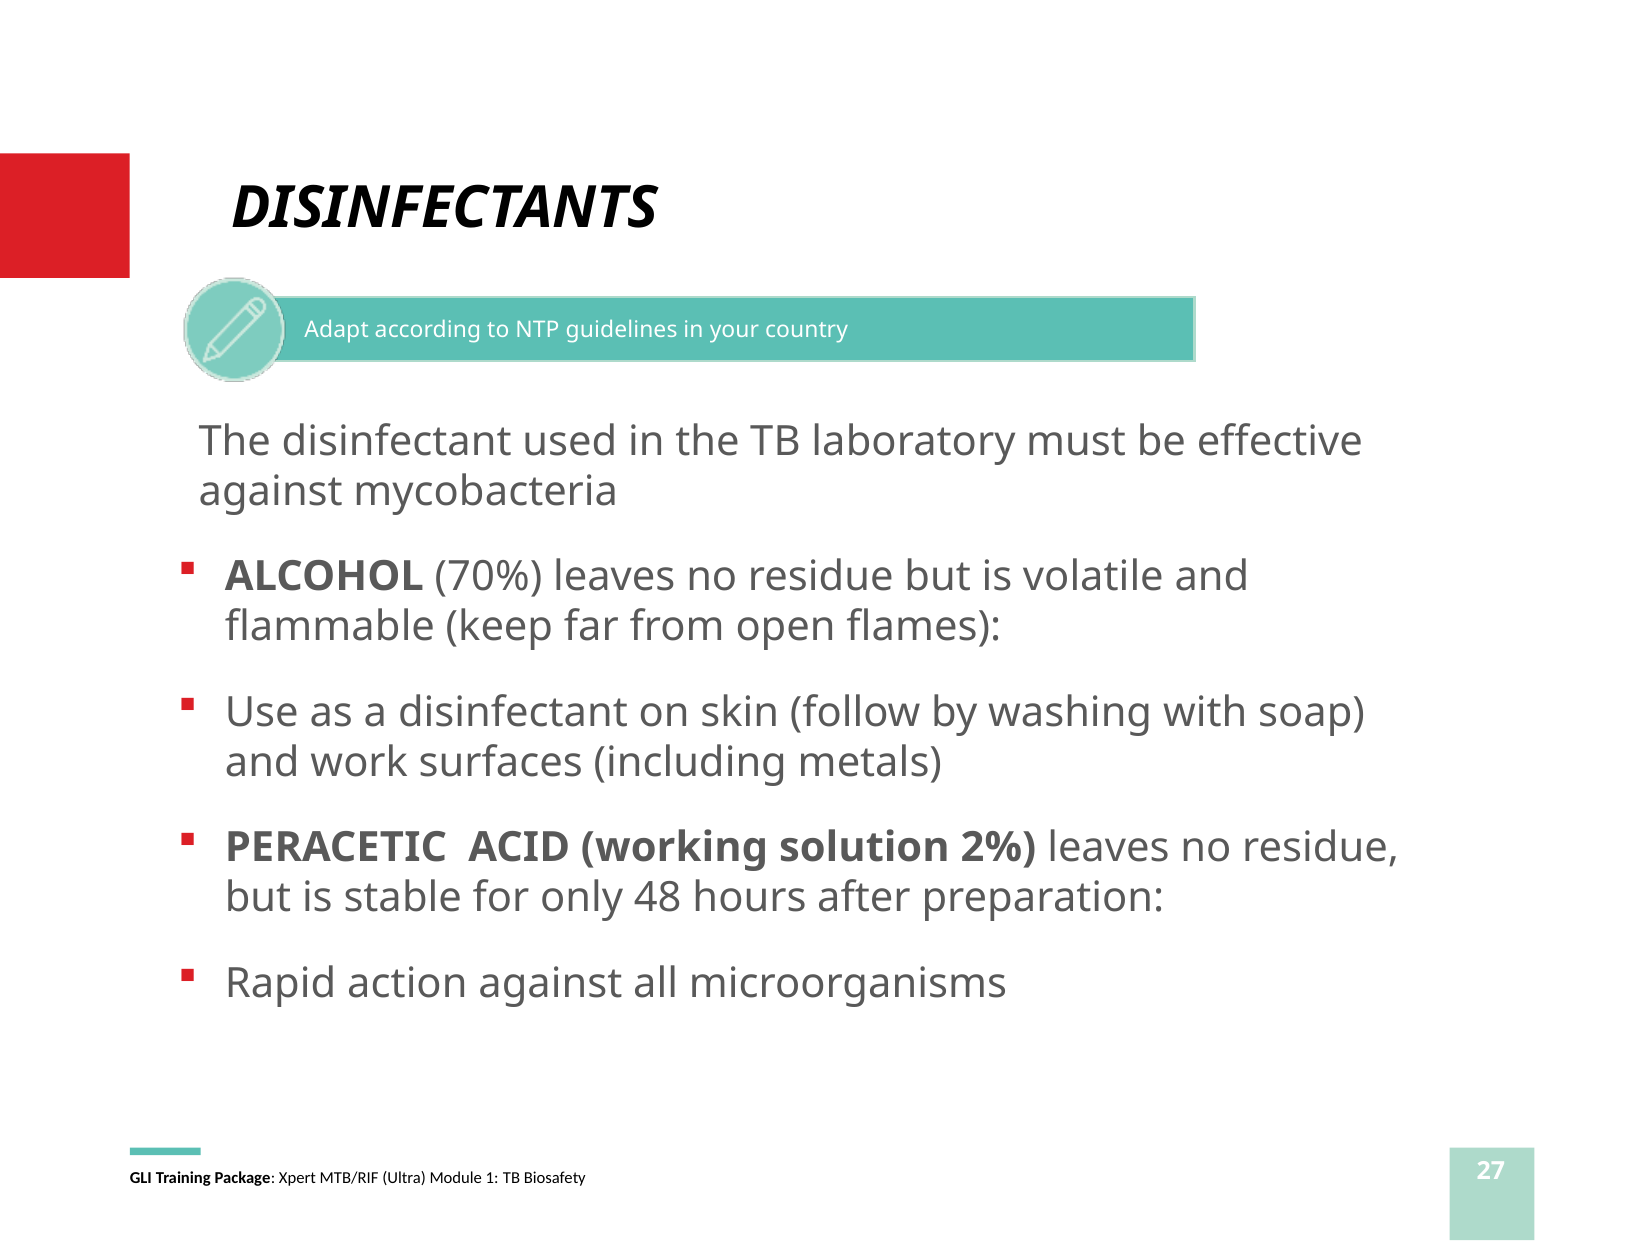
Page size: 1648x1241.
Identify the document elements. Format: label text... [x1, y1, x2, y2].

text_box DISINFECTANTS [231, 146, 1484, 271]
list The disinfectant used in the TB laboratory must be effective against mycobacteria ALCOHOL (70%) leaves no residue but is volatile and flammable (keep far from open flames): Use as a disinfectant on skin (follow by washing with soap) and work surfaces (including metals) PERACETIC ACID (working solution 2%) leaves no residue, but is stable for only 48 hours after preparation: Rapid action against all microorganisms [178, 413, 1450, 1153]
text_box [177, 272, 1306, 385]
